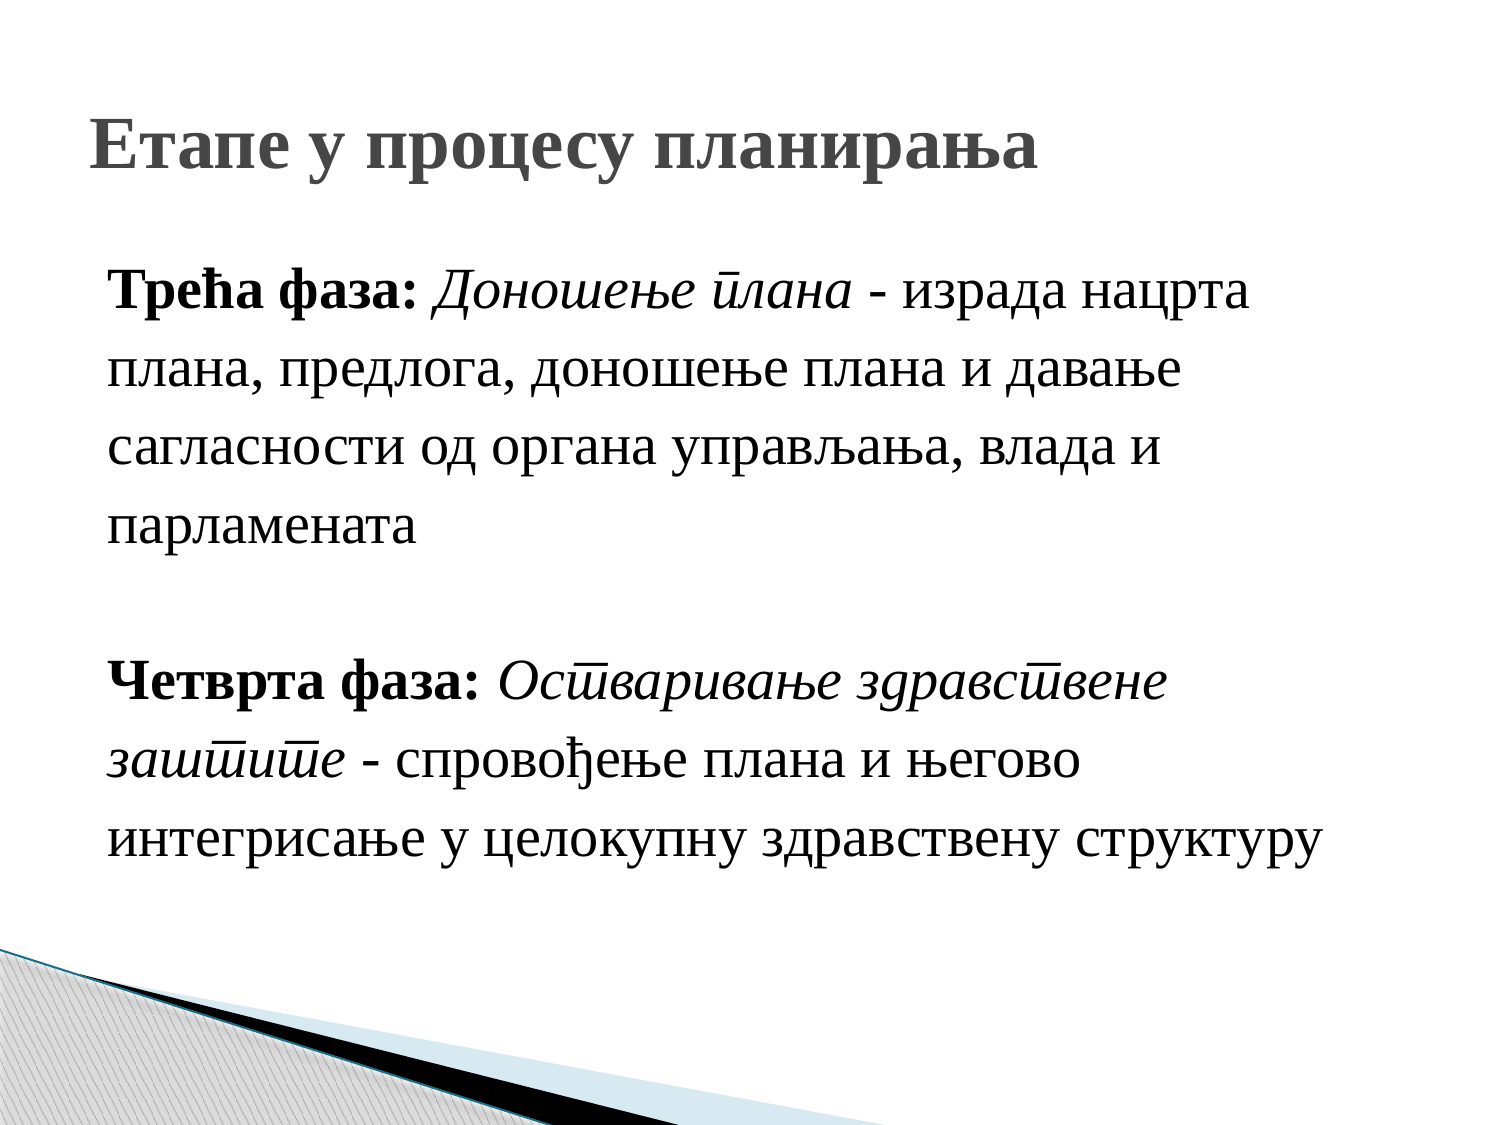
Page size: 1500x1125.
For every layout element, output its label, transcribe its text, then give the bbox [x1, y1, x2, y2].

list Трећа фаза: Доношење плана - израда нацрта плана, предлога, доношење плана и давање сагласности од органа управљања, влада и парламената Четврта фаза: Остваривање здравствене заштите - спровођење плана и његово интегрисање у целокупну здравствену структуру [75, 243, 1425, 986]
title Етапе у процесу планирања [75, 45, 1425, 233]
